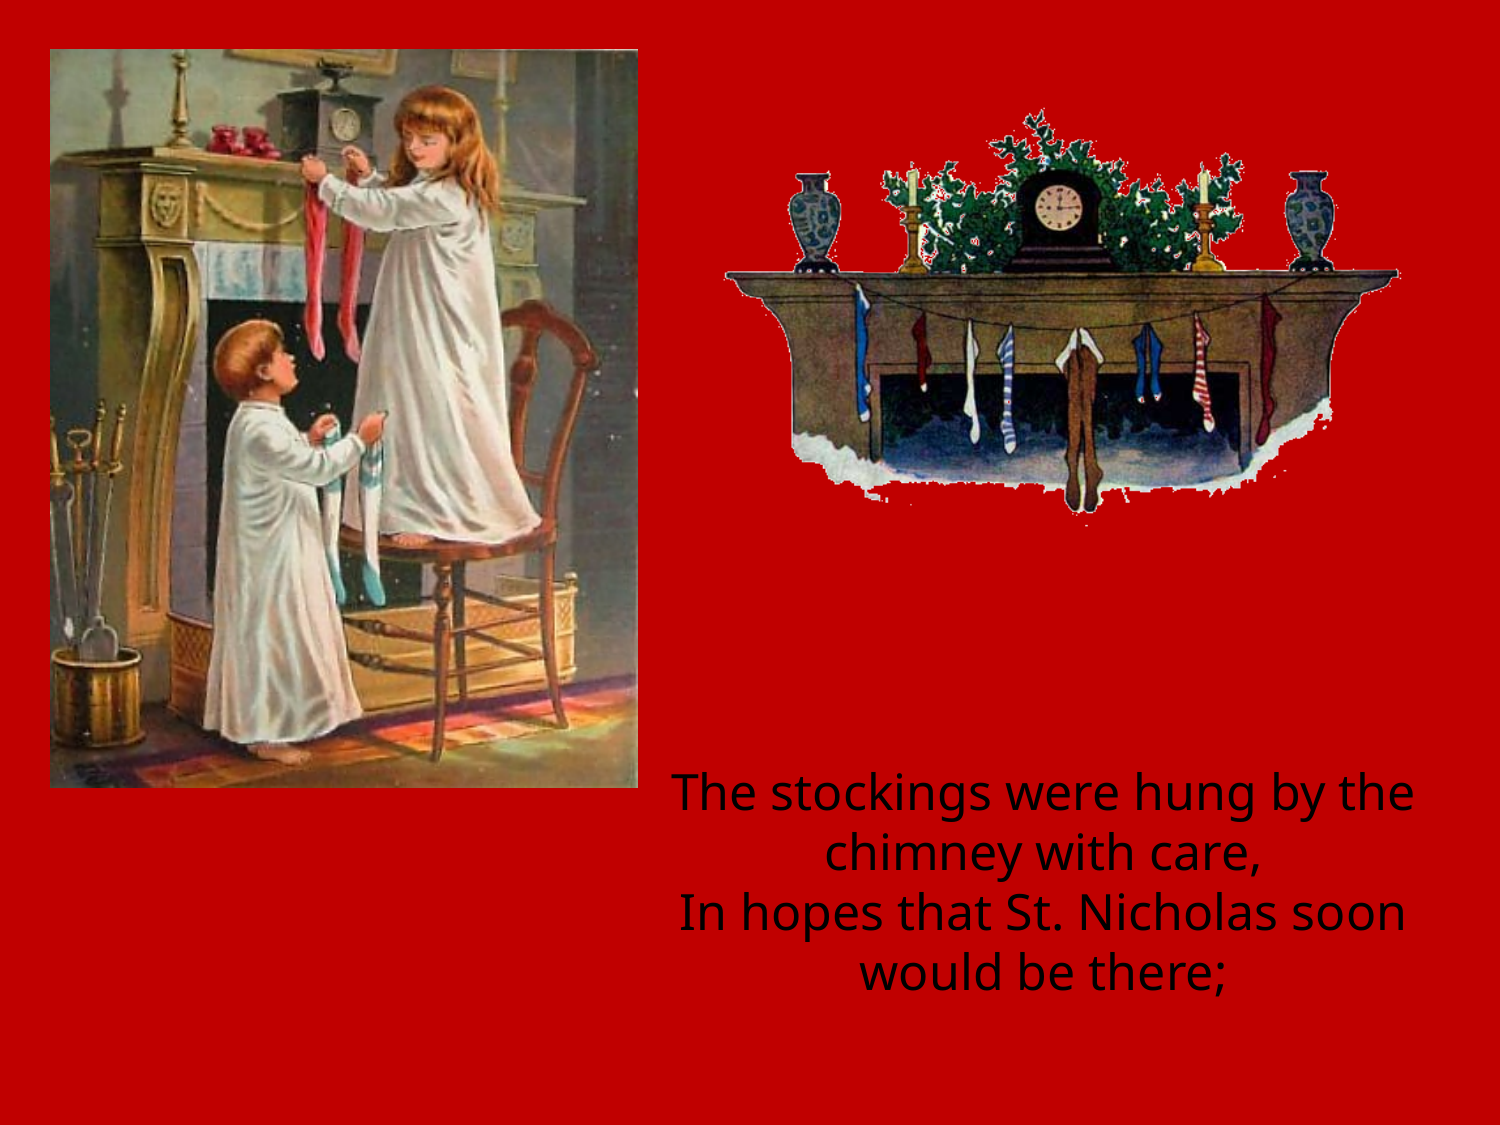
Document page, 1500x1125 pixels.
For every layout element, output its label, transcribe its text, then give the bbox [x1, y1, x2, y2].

picture [712, 87, 1430, 551]
picture [49, 49, 638, 789]
text_box The stockings were hung by the chimney with care, In hopes that St. Nicholas soon would be there; [650, 692, 1438, 1008]
